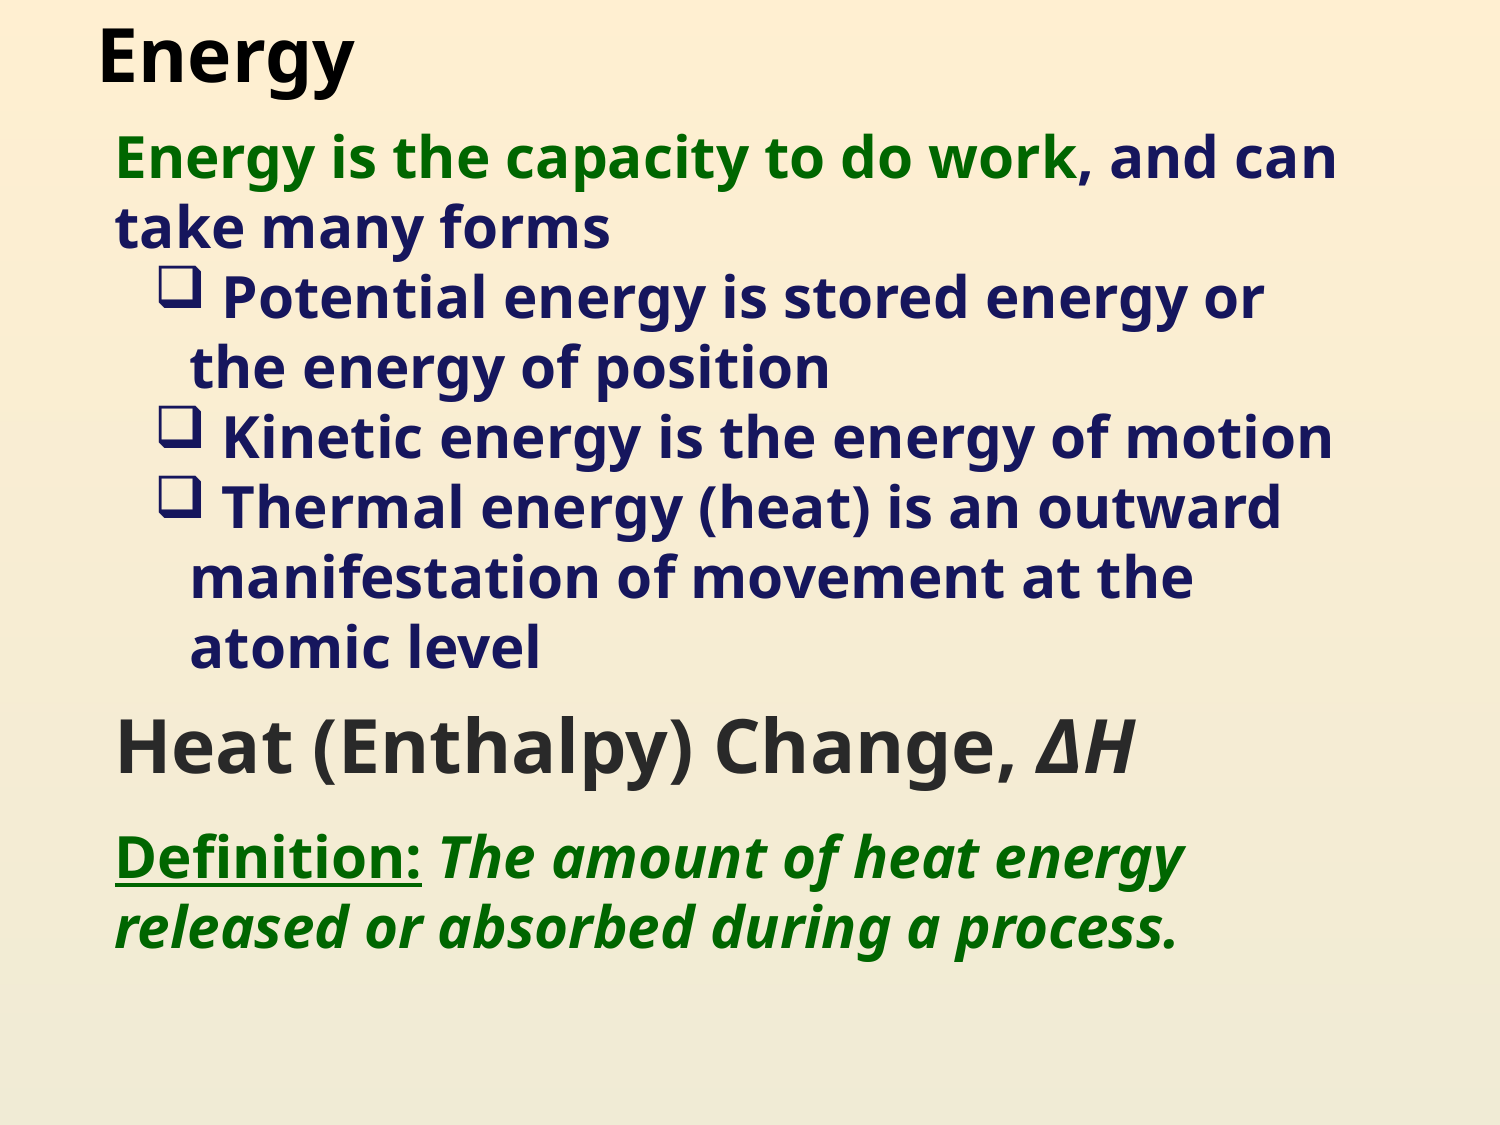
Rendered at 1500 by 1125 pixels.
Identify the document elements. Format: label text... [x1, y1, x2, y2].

text_box Definition: The amount of heat energy released or absorbed during a process. [99, 812, 1413, 968]
text_box Energy [82, 0, 371, 105]
text_box Energy is the capacity to do work, and can take many forms Potential energy is stored energy or the energy of position Kinetic energy is the energy of motion Thermal energy (heat) is an outward manifestation of movement at the atomic level [99, 112, 1388, 687]
title Heat (Enthalpy) Change, ΔH [24, 687, 1226, 801]
